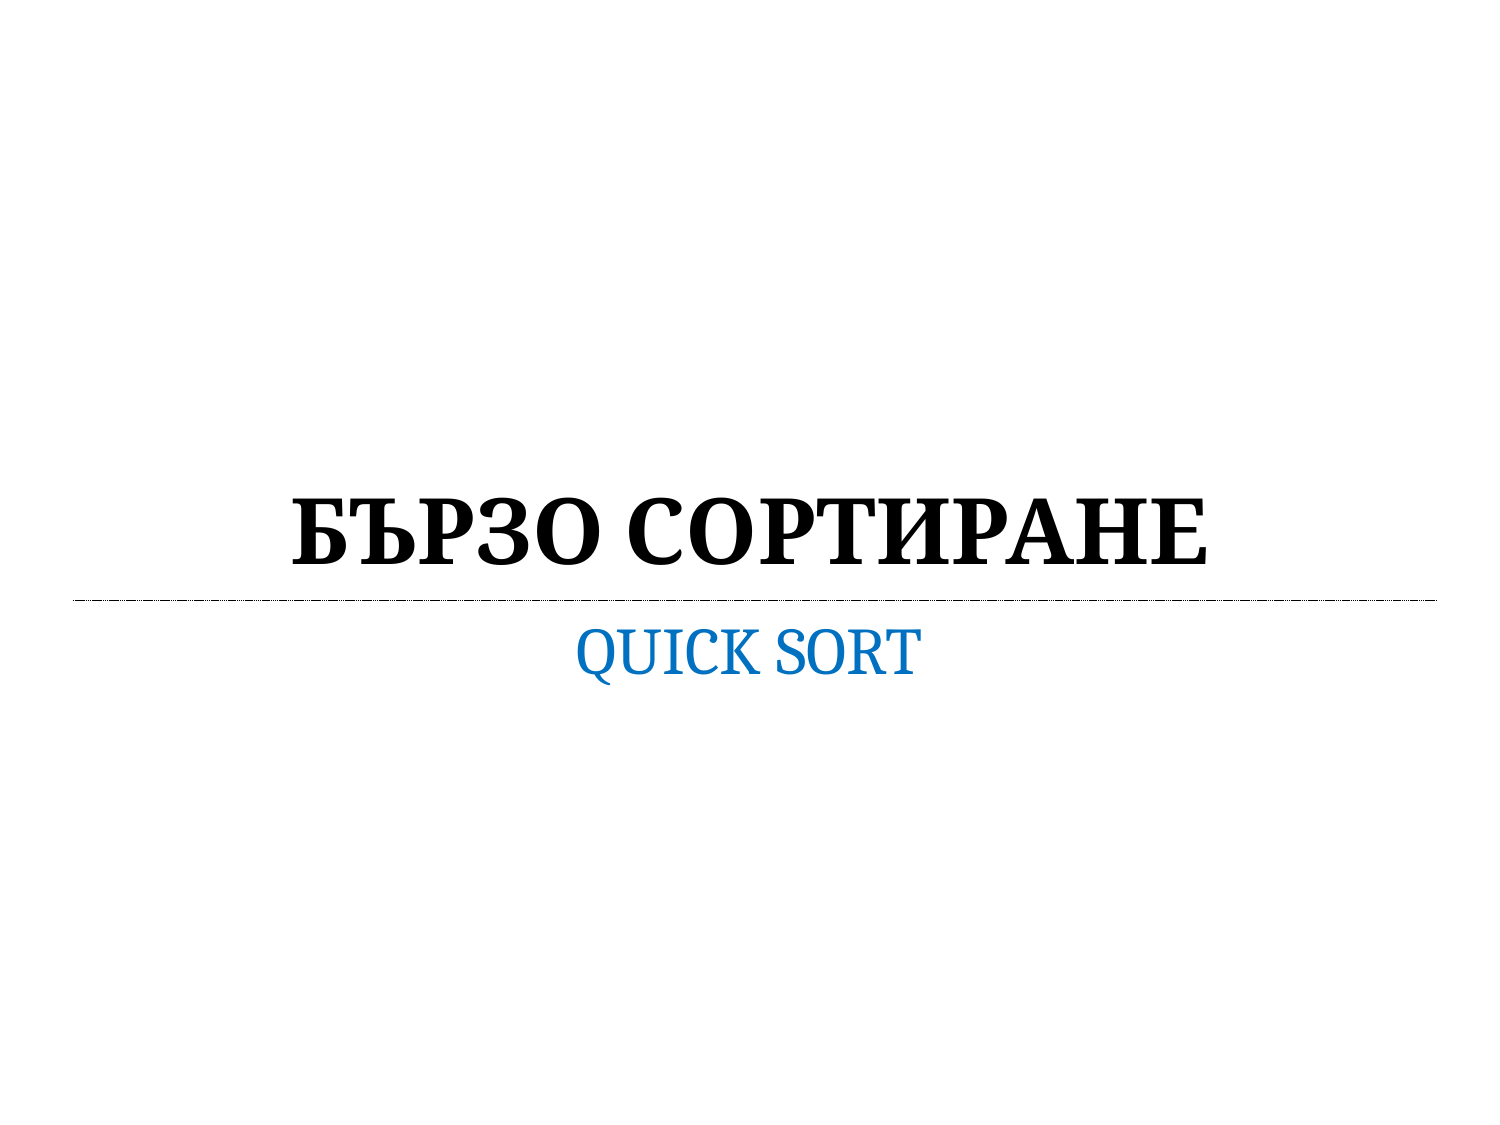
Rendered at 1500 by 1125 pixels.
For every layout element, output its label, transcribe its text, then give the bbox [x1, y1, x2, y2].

subtitle Quick sort [0, 597, 1500, 716]
title Бързо сортиране [0, 346, 1500, 594]
